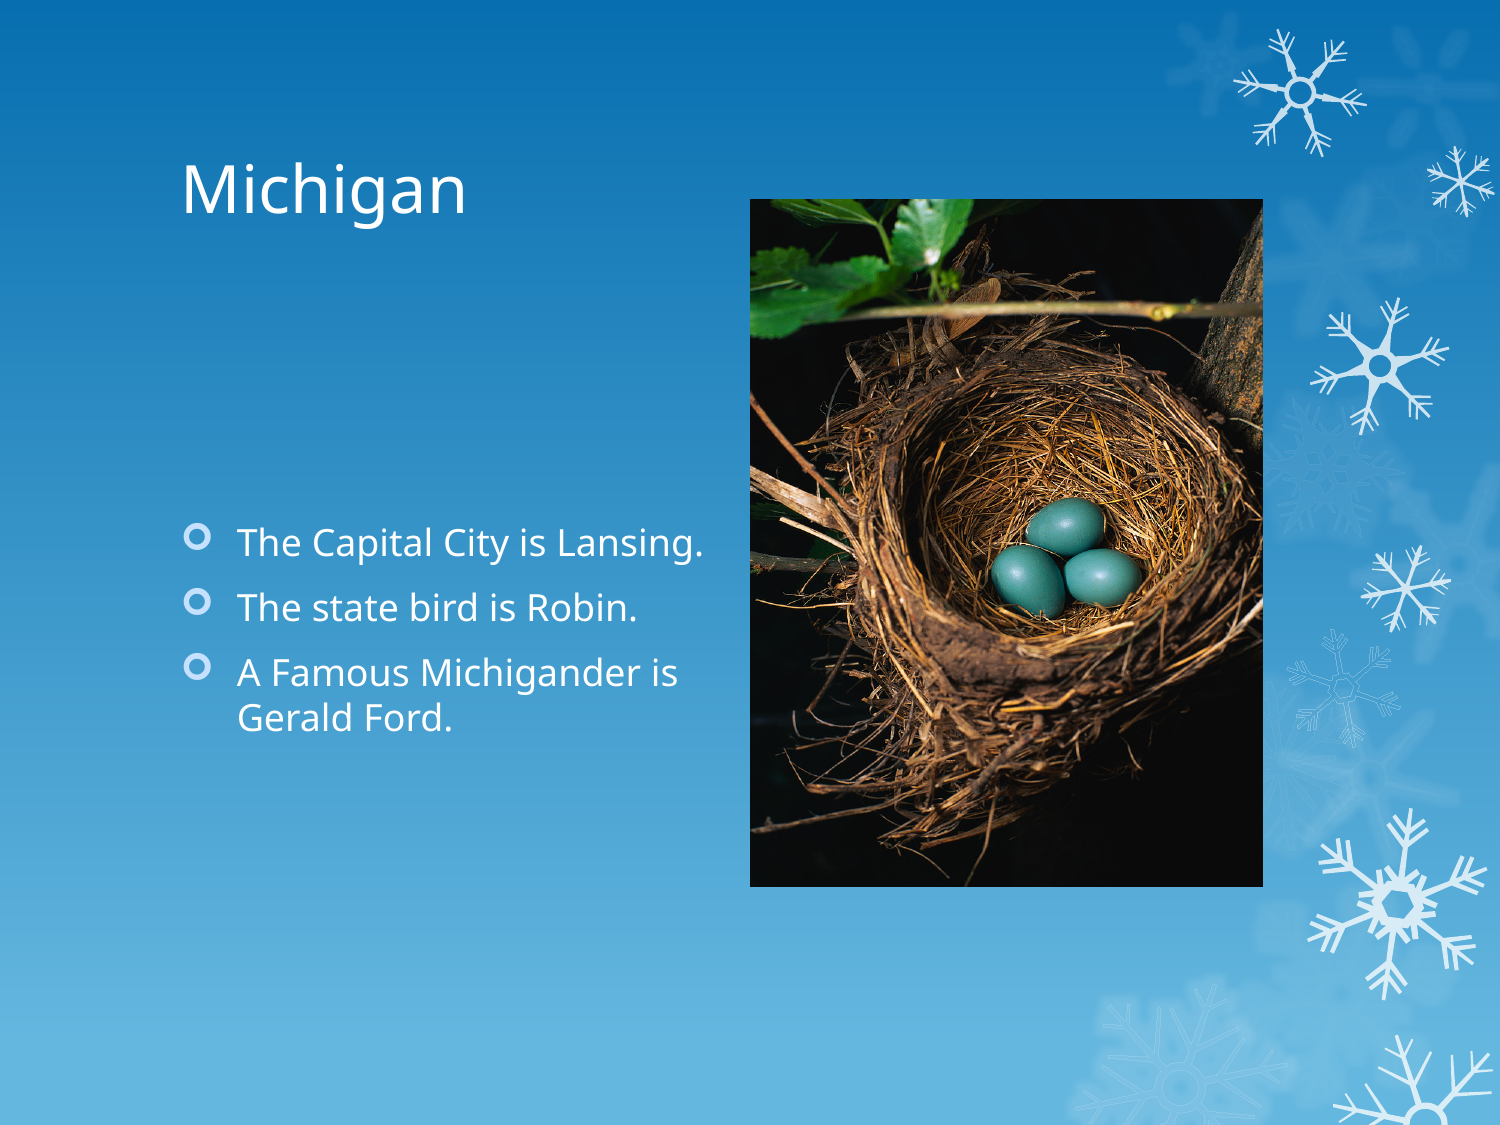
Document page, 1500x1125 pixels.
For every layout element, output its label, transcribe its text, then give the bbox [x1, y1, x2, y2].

title Michigan [165, 110, 1334, 263]
picture [749, 199, 1263, 888]
list The Capital City is Lansing. The state bird is Robin. A Famous Michigander is Gerald Ford. [165, 296, 735, 962]
